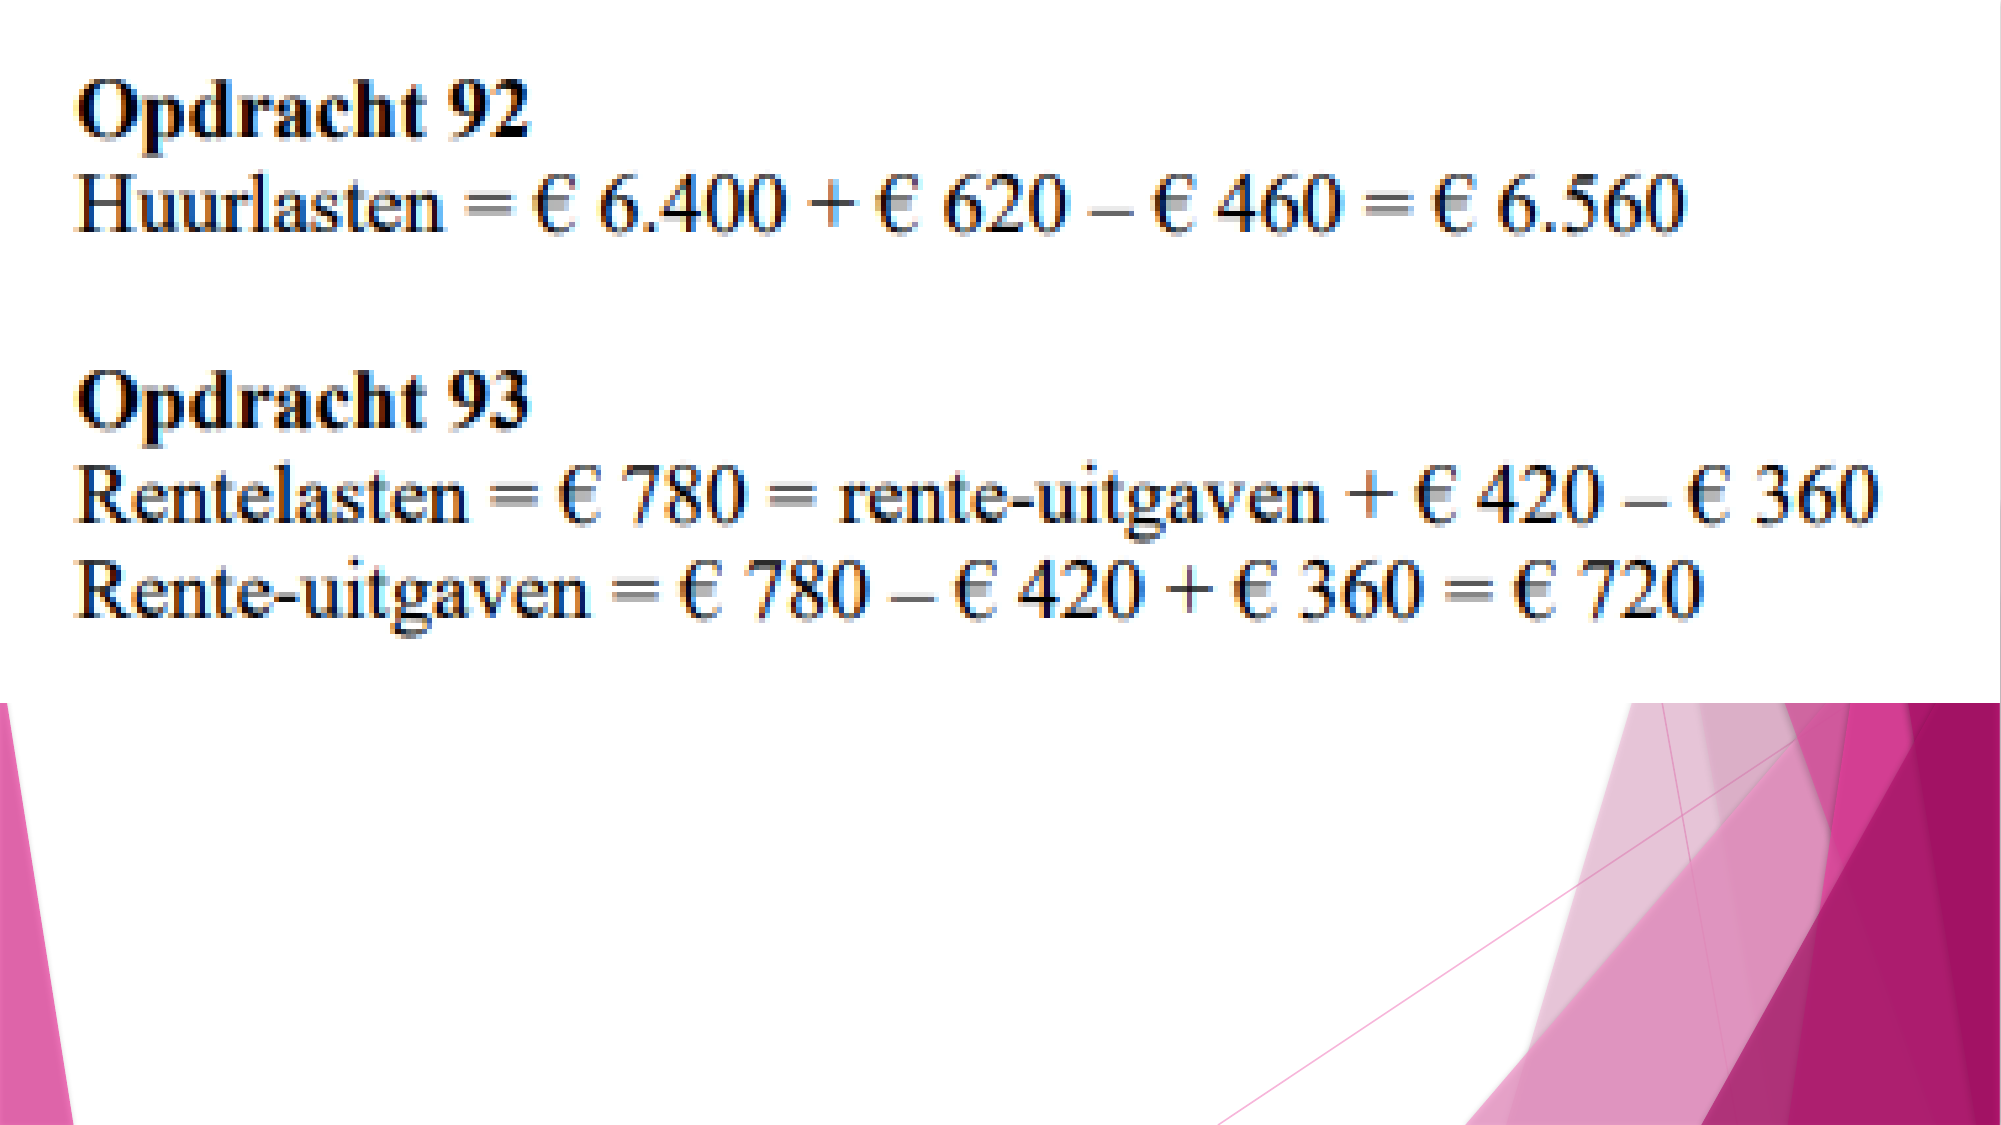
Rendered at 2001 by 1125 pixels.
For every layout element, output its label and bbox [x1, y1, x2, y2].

picture [0, 0, 2000, 703]
